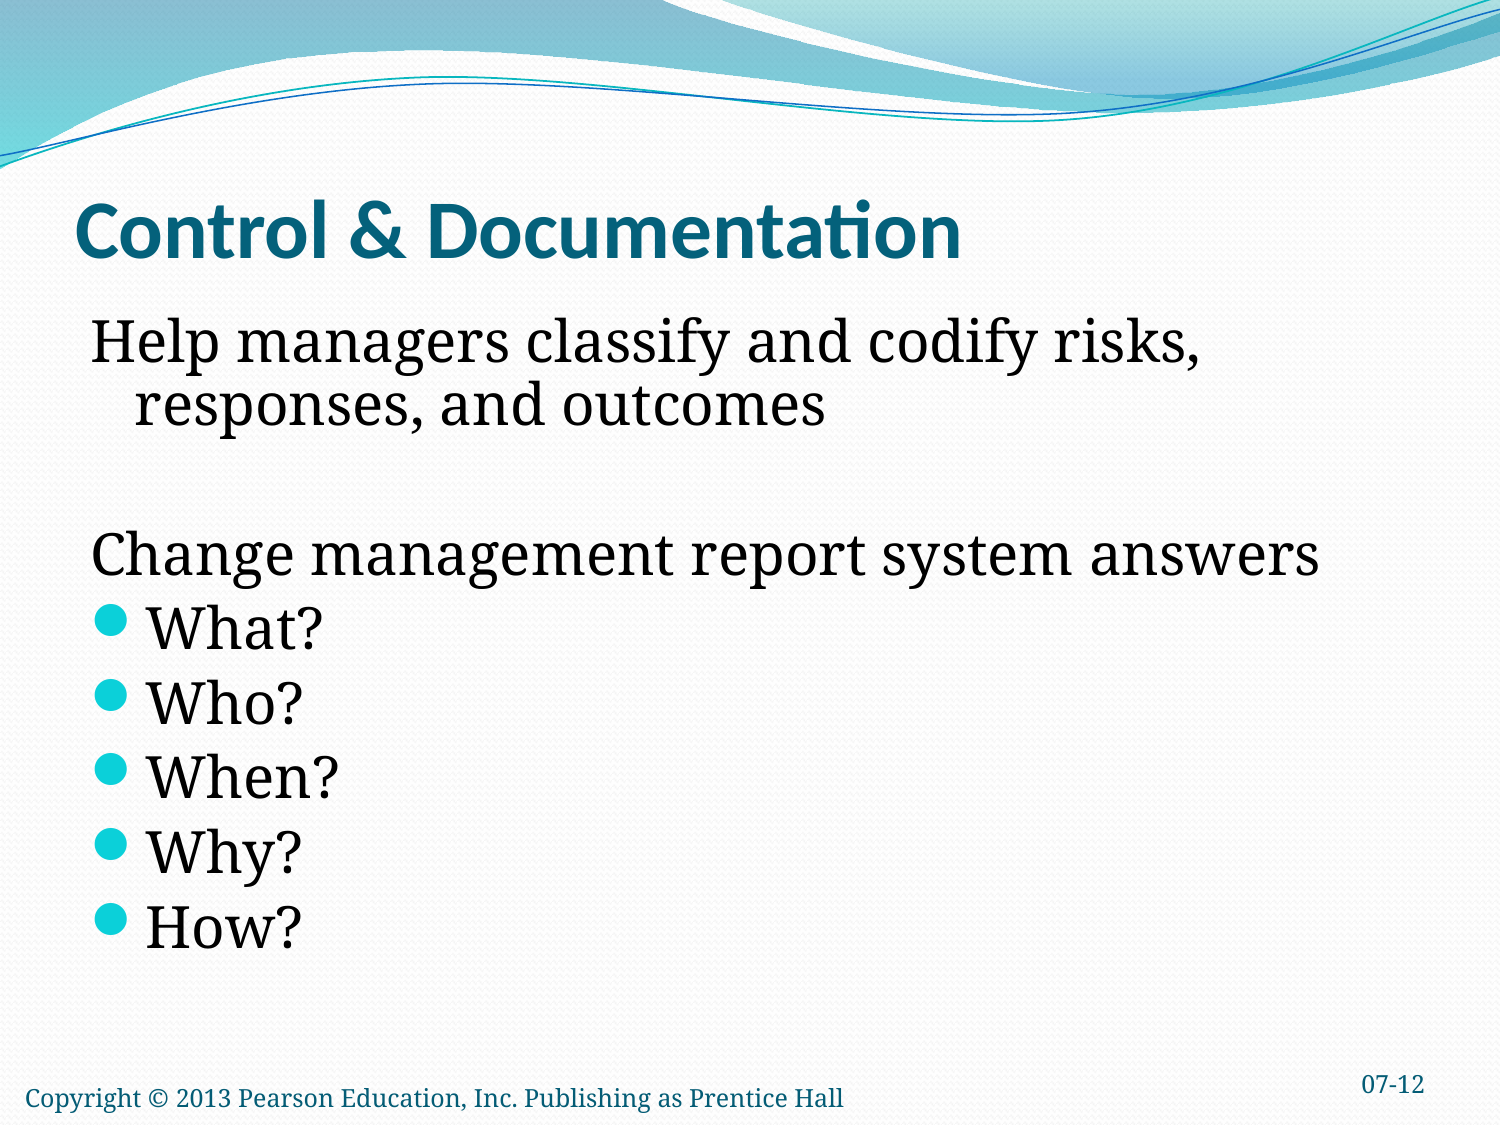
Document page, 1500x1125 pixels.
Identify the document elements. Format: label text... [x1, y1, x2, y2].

slide_number 07-12 [1299, 1042, 1425, 1103]
list Help managers classify and codify risks, responses, and outcomes Change management report system answers What? Who? When? Why? How? [74, 304, 1426, 1026]
title Control & Documentation [74, 87, 1426, 276]
